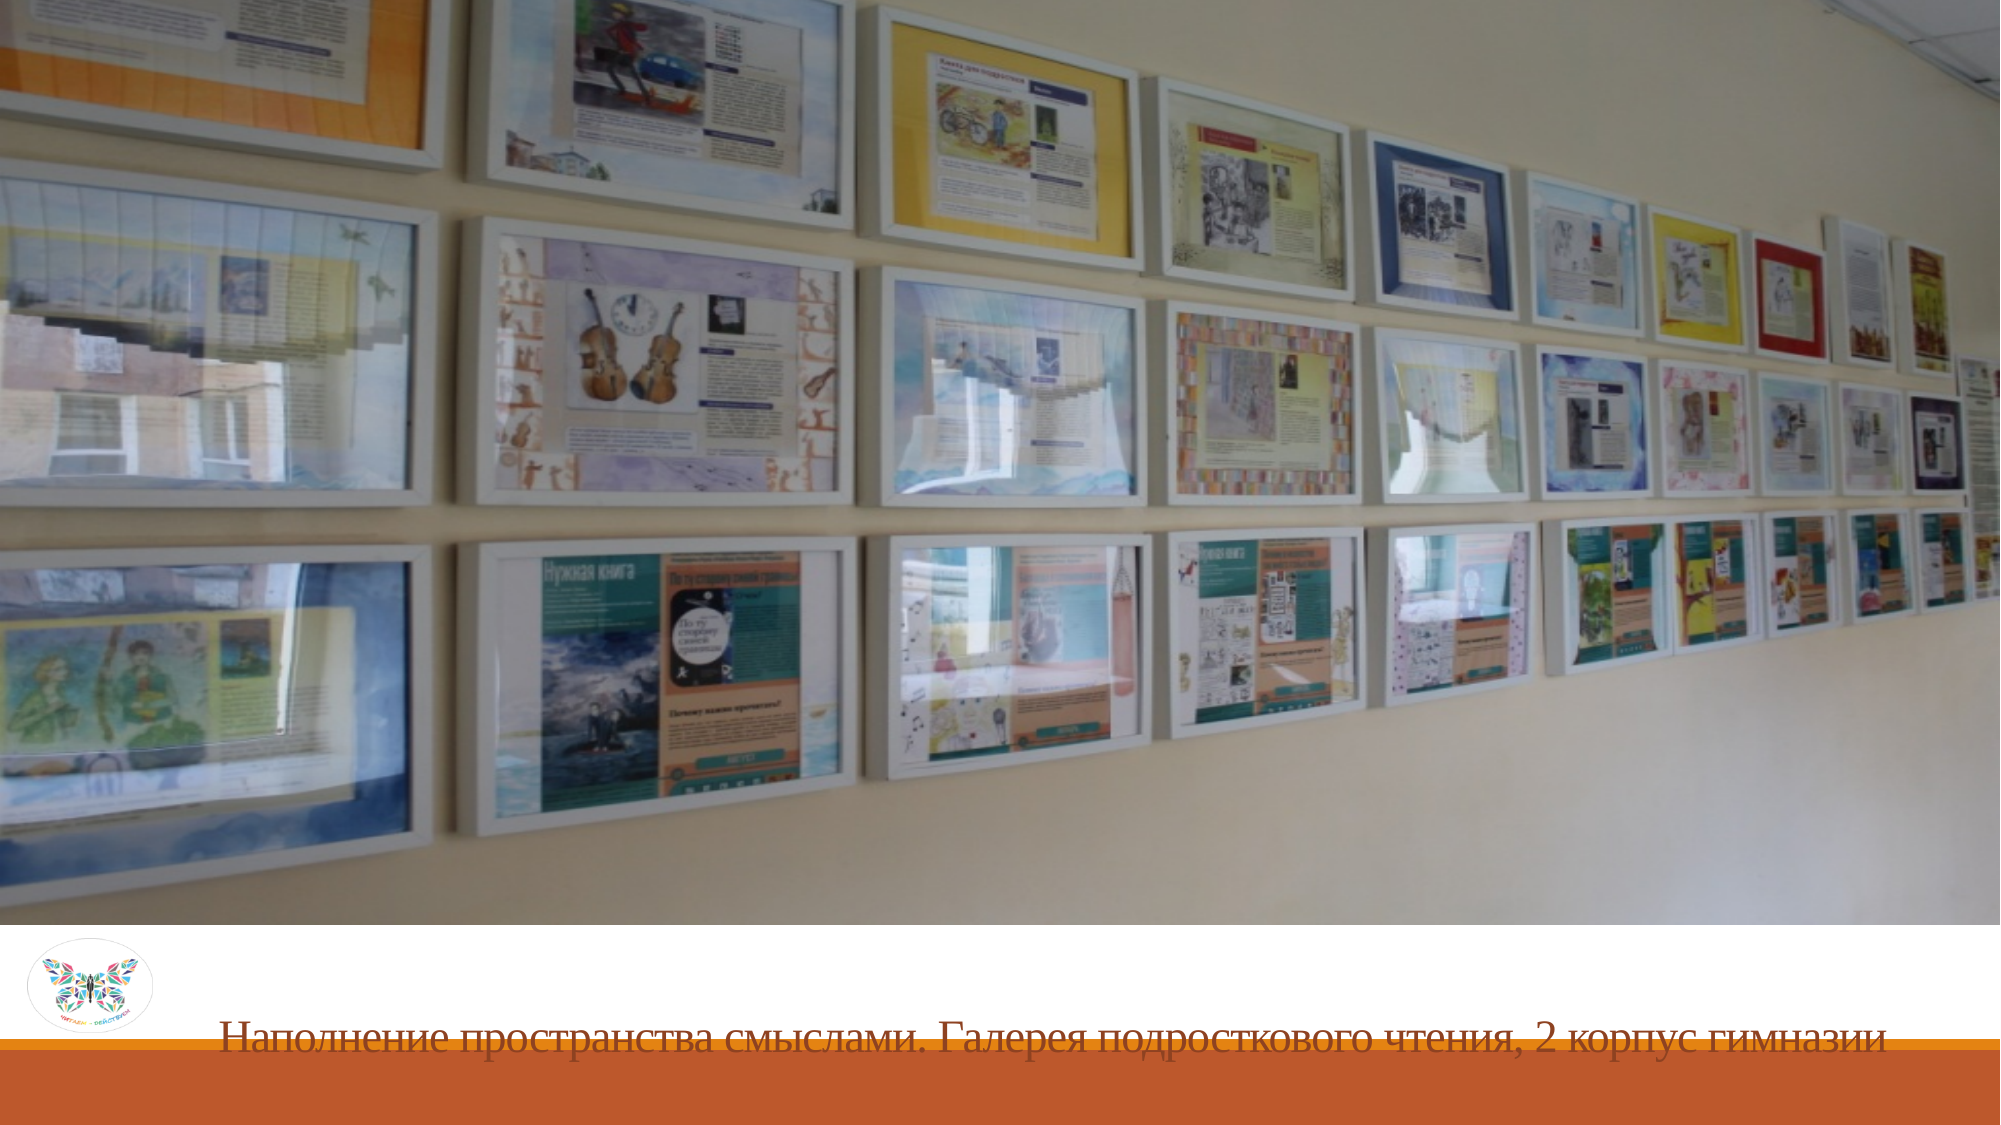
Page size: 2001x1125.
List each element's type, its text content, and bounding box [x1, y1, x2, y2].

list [0, 0, 2000, 925]
picture [26, 937, 153, 1034]
title Наполнение пространства смыслами. Галерея подросткового чтения, 2 корпус гимназии [203, 935, 1913, 1125]
